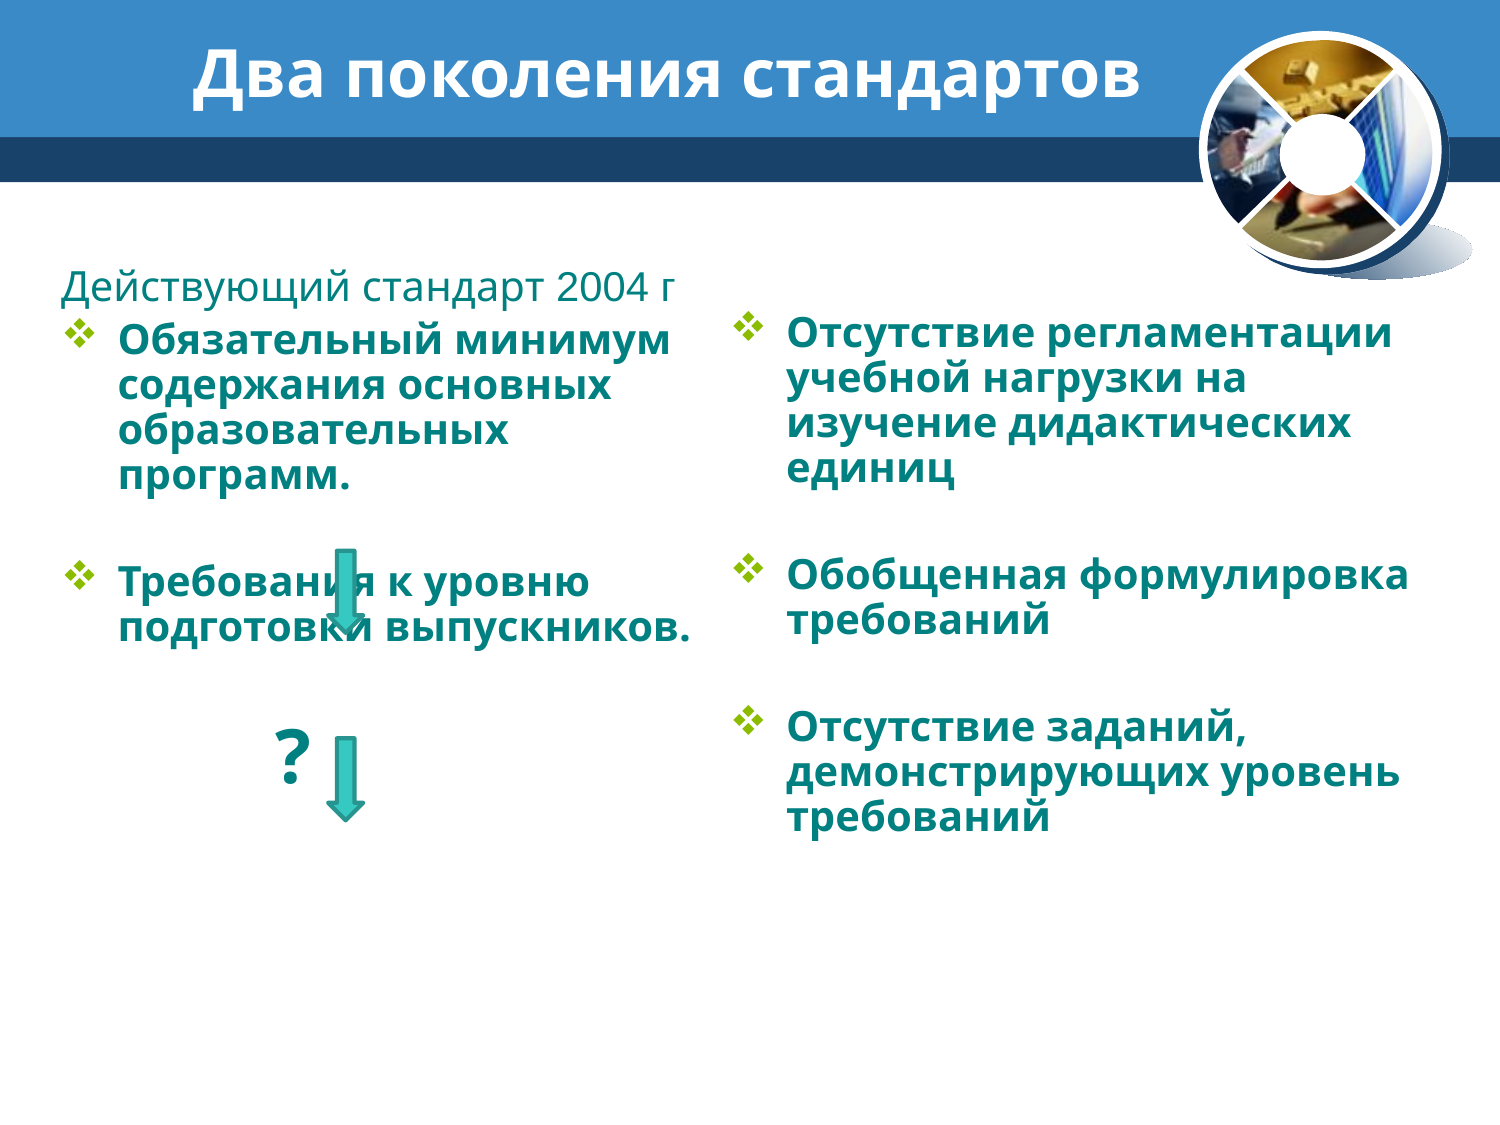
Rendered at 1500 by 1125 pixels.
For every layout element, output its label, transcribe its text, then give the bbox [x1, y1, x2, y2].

list Отсутствие регламентации учебной нагрузки на изучение дидактических единиц Обобщенная формулировка требований Отсутствие заданий, демонстрирующих уровень требований [714, 245, 1467, 973]
picture [1349, 73, 1433, 227]
list Действующий стандарт 2004 г Обязательный минимум содержания основных образовательных программ. Требования к уровню подготовки выпускников. ? [45, 257, 714, 973]
text_box Два поколения стандартов [62, 24, 1275, 118]
text_box [326, 736, 366, 823]
picture [1242, 181, 1396, 245]
picture [1207, 109, 1292, 224]
text_box [326, 548, 366, 635]
picture [1275, 40, 1394, 122]
